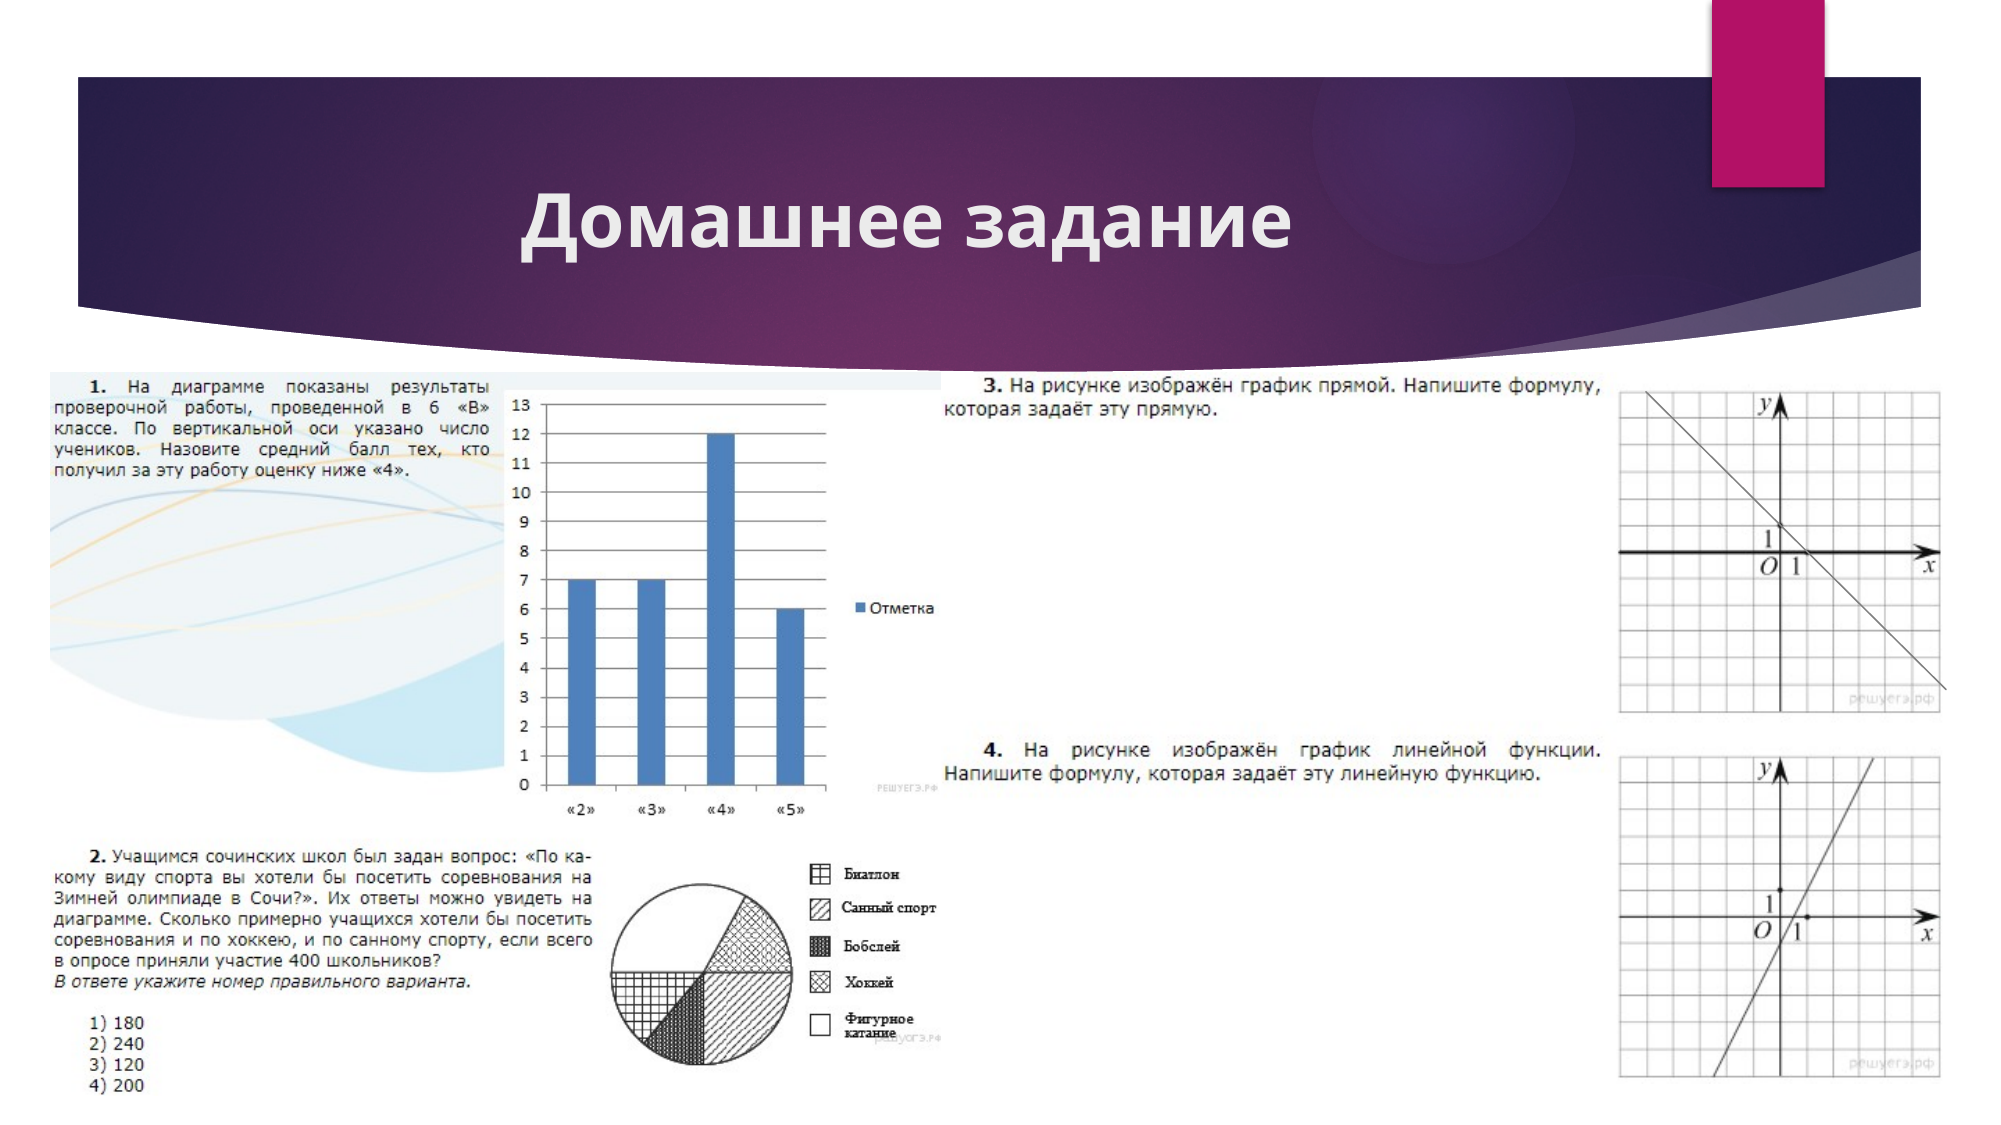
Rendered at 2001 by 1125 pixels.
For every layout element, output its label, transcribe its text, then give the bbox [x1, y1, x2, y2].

title Домашнее задание [189, 159, 1627, 276]
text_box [941, 372, 1947, 1085]
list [50, 372, 942, 1097]
